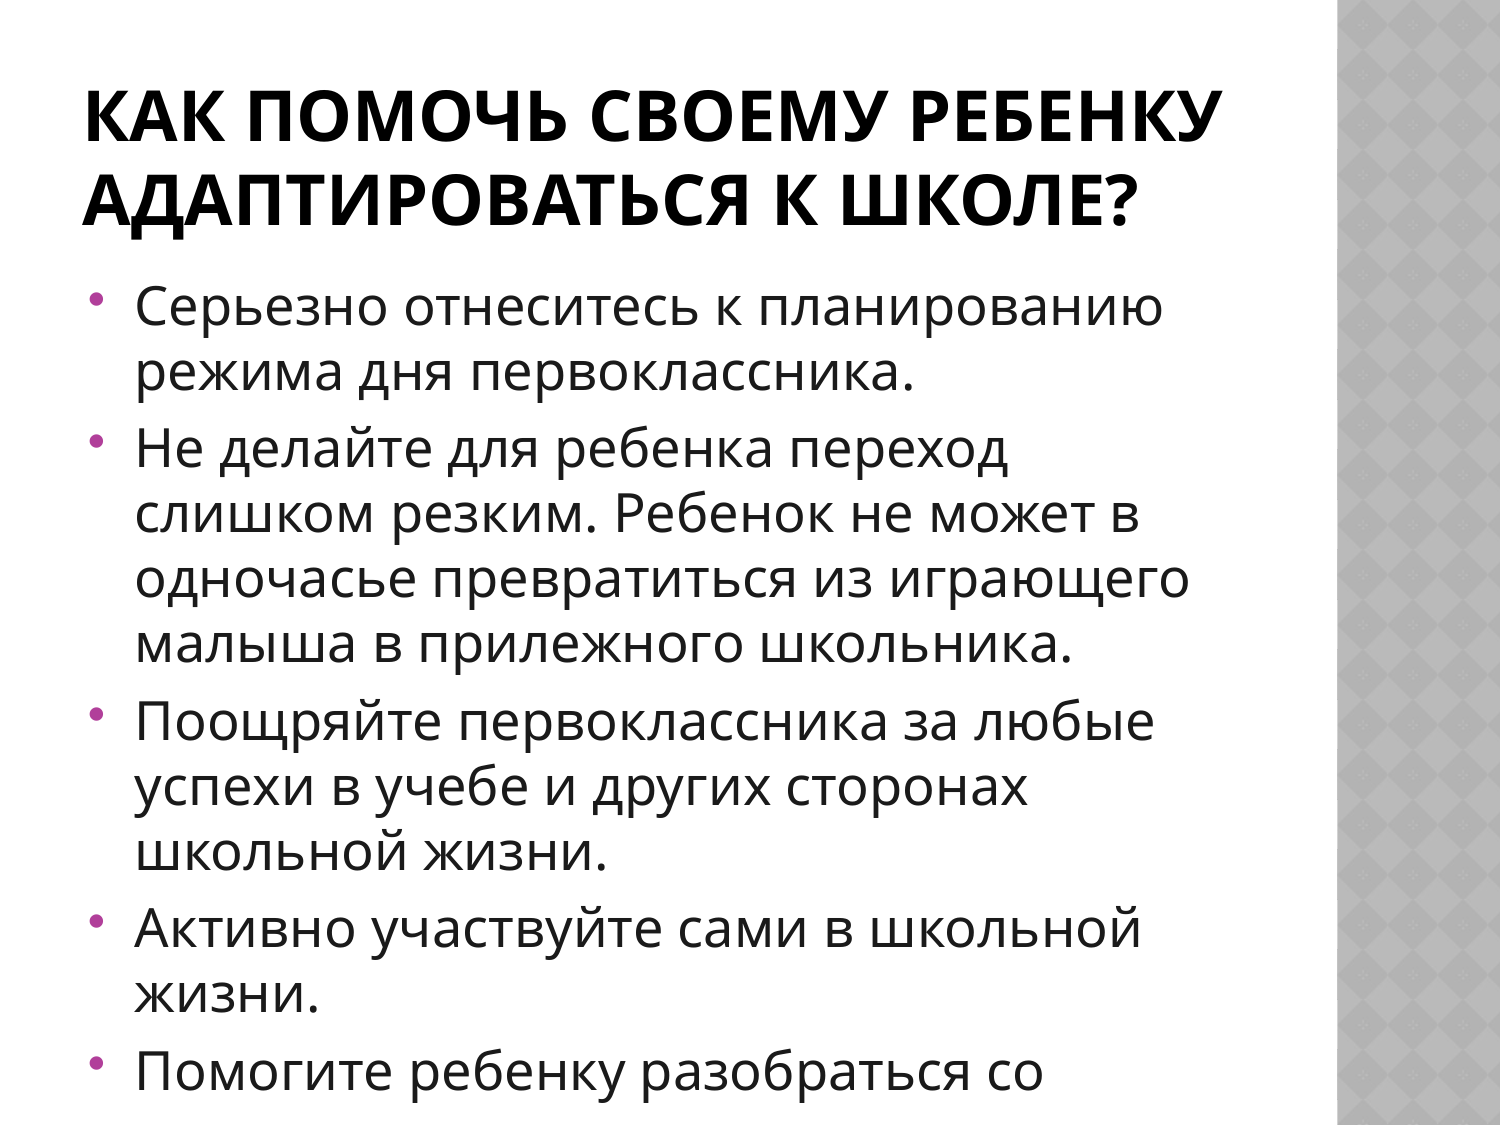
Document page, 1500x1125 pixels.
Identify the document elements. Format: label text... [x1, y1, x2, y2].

title Как помочь своему ребенку адаптироваться к школе? [75, 52, 1263, 240]
list Серьезно отнеситесь к планированию режима дня первоклассника. Не делайте для ребенка переход слишком резким. Ребенок не может в одночасье превратиться из играющего малыша в прилежного школьника. Поощряйте первоклассника за любые успехи в учебе и других сторонах школьной жизни. Активно участвуйте сами в школьной жизни. Помогите ребенку разобраться со школьными правилами. [75, 264, 1263, 1059]
